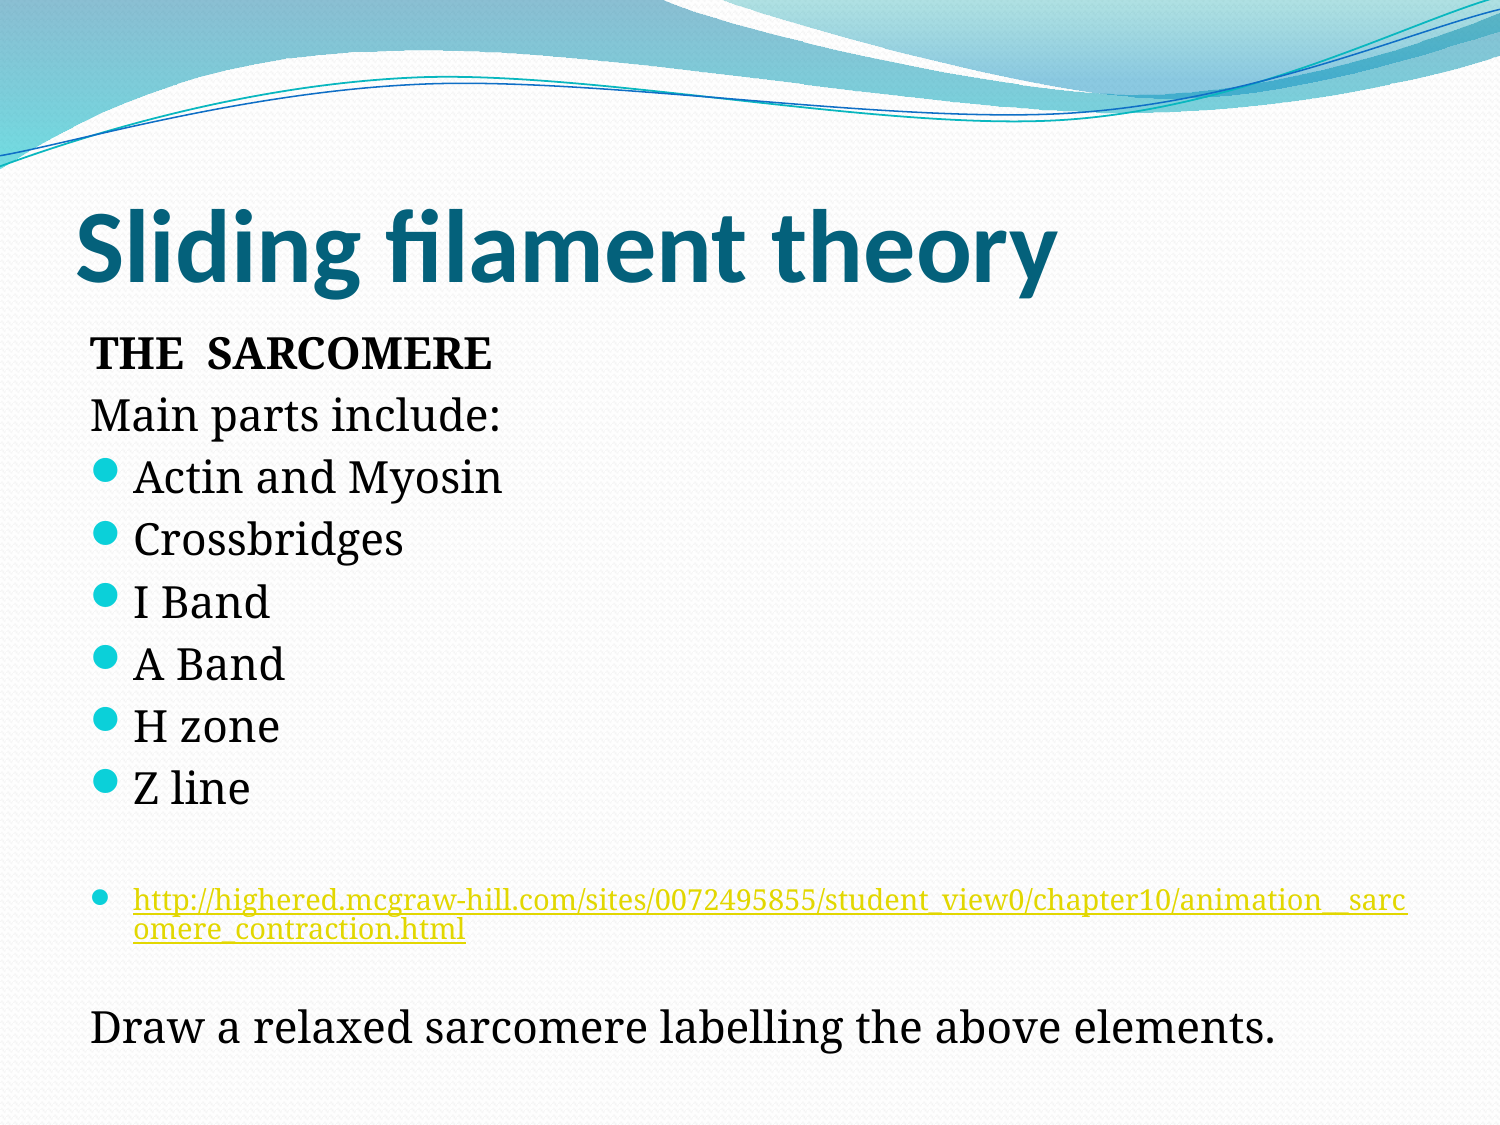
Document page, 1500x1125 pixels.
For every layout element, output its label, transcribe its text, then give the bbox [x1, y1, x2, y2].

title Sliding filament theory [75, 115, 1425, 303]
list THE SARCOMERE Main parts include: Actin and Myosin Crossbridges I Band A Band H zone Z line http://highered.mcgraw-hill.com/sites/0072495855/student_view0/chapter10/animation__sarcomere_contraction.html Draw a relaxed sarcomere labelling the above elements. [75, 317, 1425, 1038]
